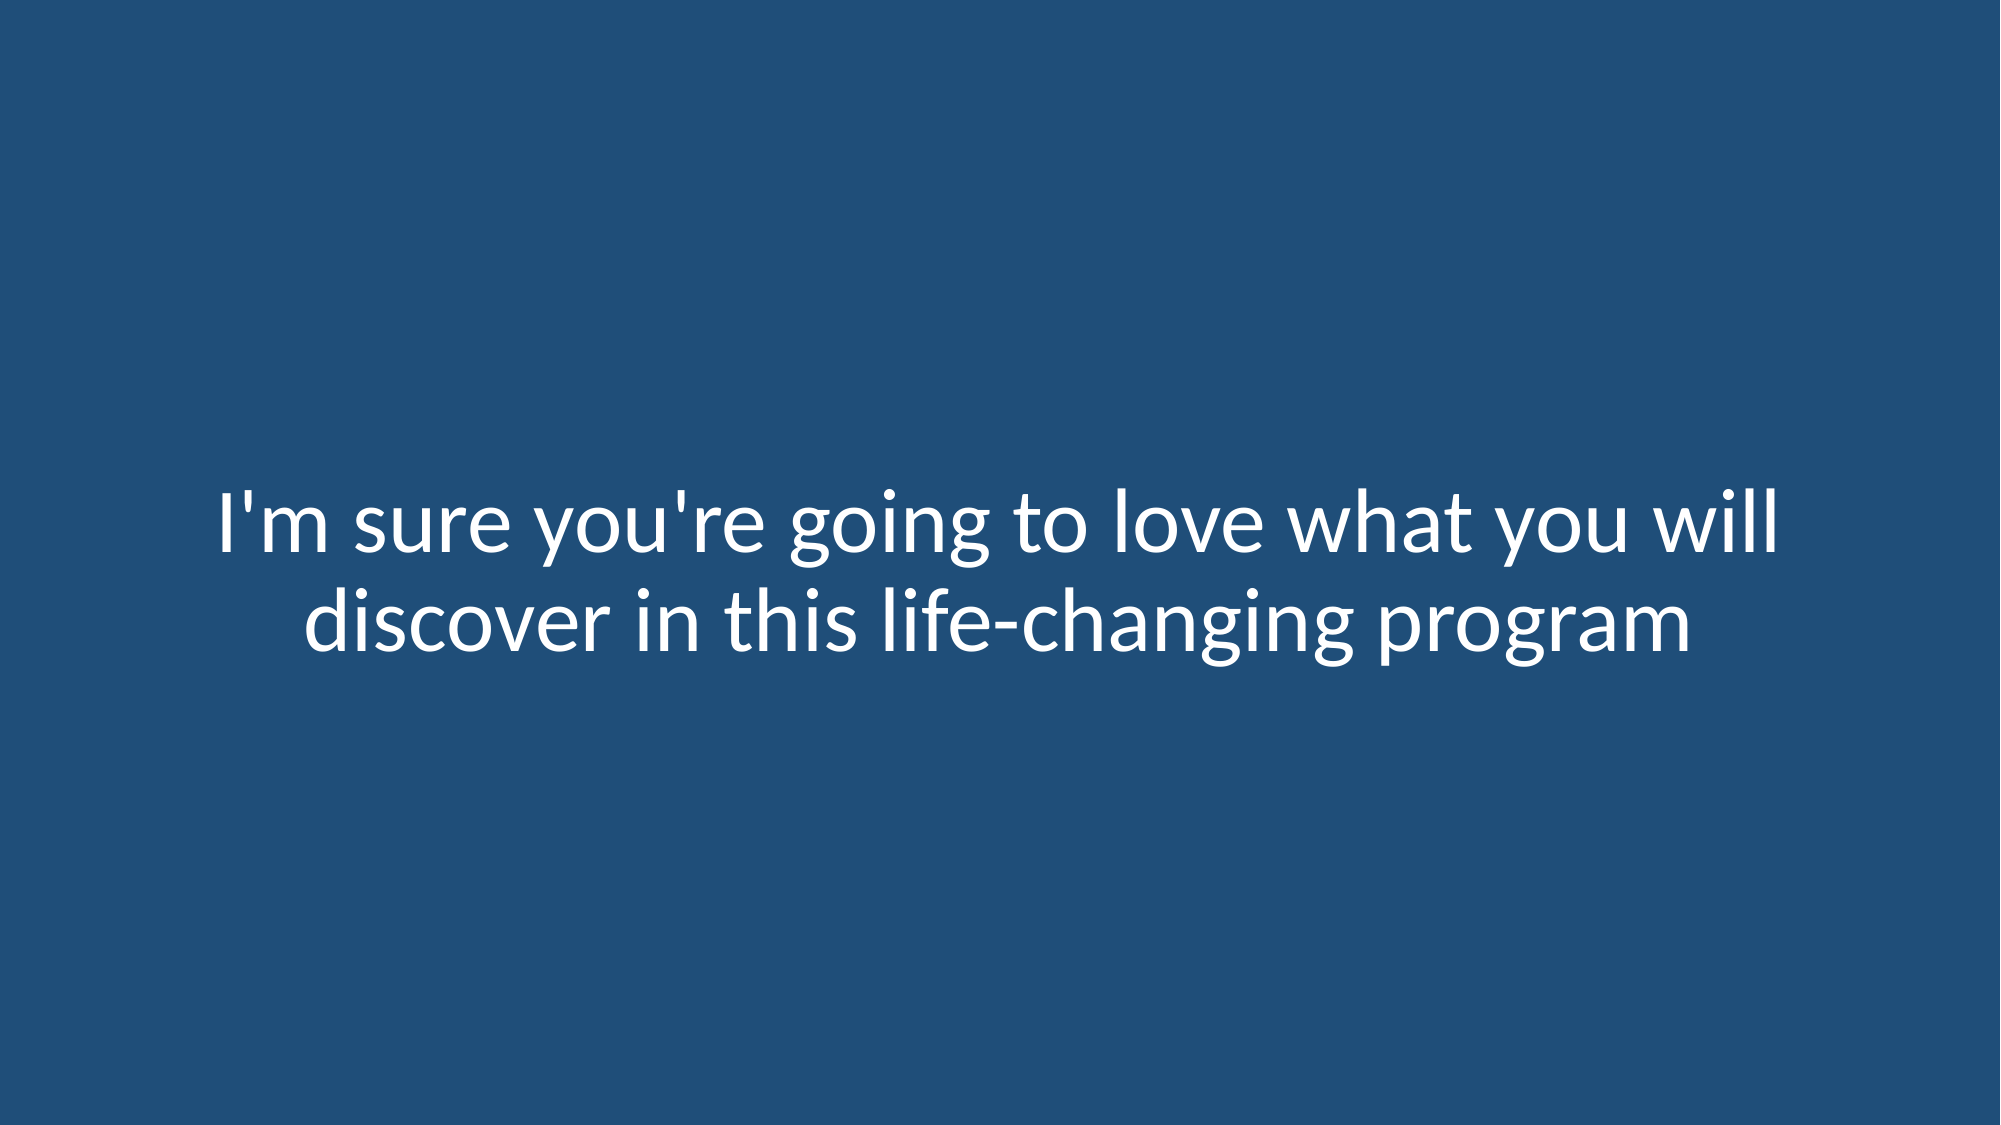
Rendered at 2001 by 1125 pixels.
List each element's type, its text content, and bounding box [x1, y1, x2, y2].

title I'm sure you're going to love what you will discover in this life-changing program [182, 286, 1817, 679]
